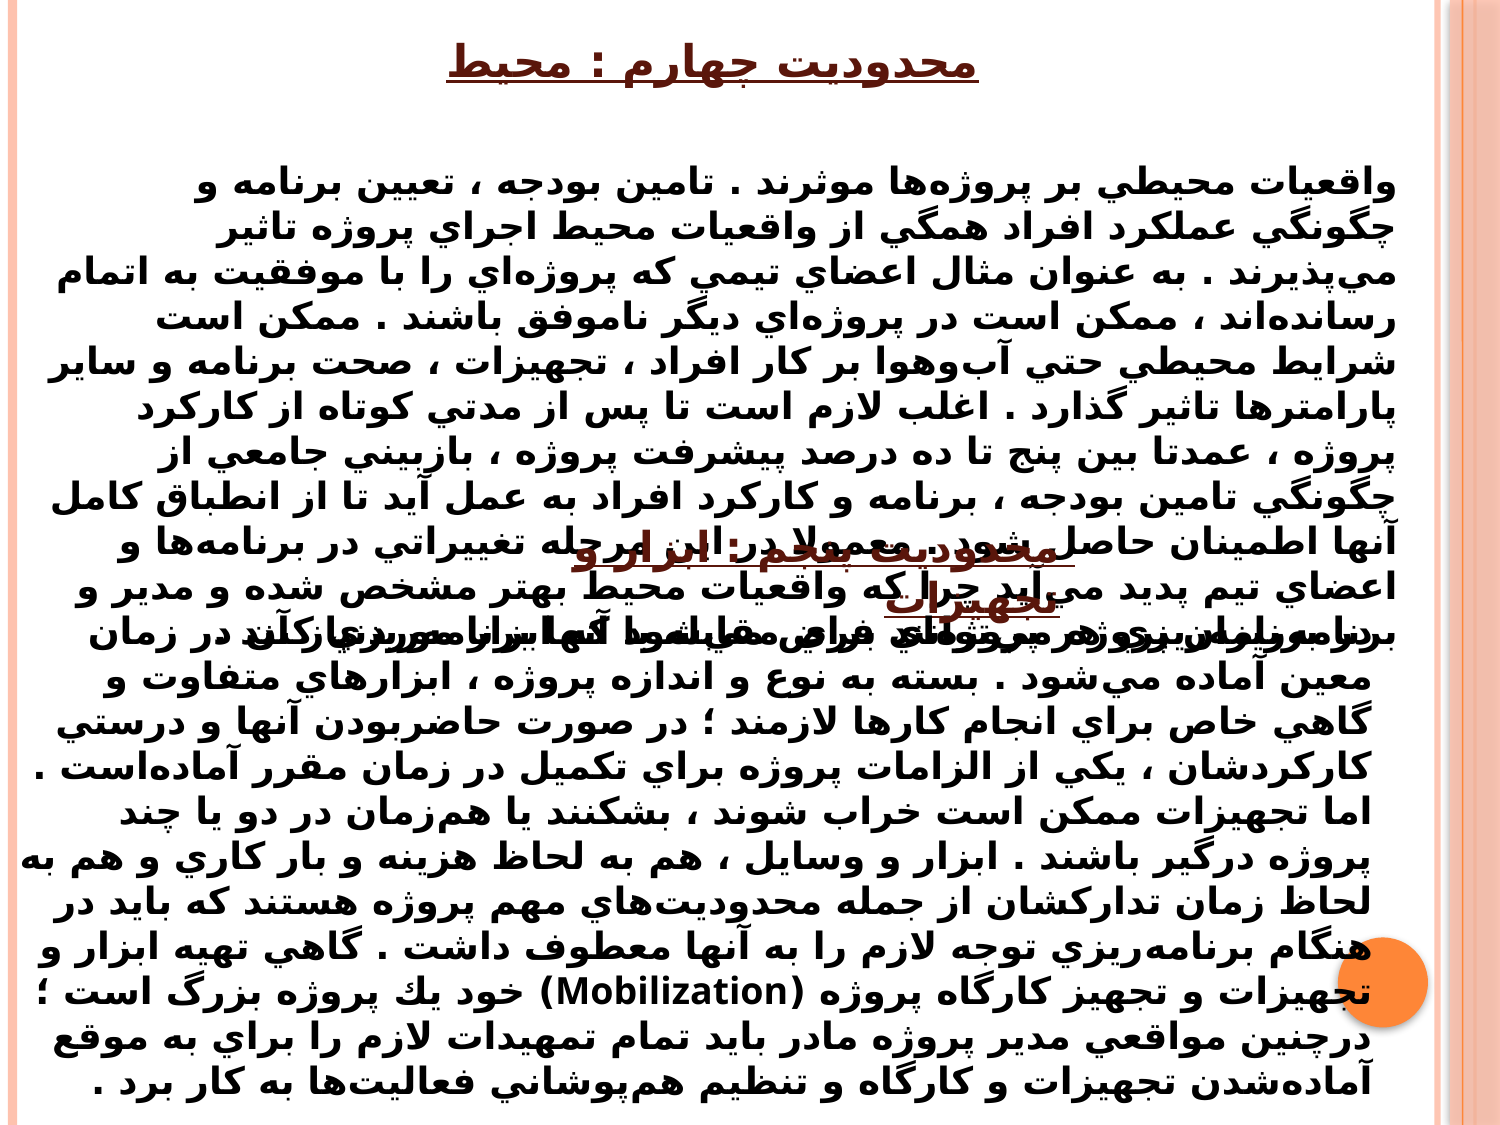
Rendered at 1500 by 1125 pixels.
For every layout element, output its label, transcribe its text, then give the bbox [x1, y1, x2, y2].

text_box واقعيات محيطي بر پروژه‌ها موثرند . تامين بودجه ، تعيين ‌برنامه و چگونگي عملكرد افراد همگي از واقعيات محيط اجراي پروژه تاثير مي‌پذيرند . به‌ عنوان مثال اعضاي تيمي كه پروژه‌اي را با موفقيت به ‌اتمام رسانده‌اند ، ممكن ‌است در پروژه‌اي ديگر ناموفق باشند . ممكن ‌است شرايط محيطي حتي آب‌وهوا بر كار افراد ، تجهيزات ، صحت برنامه و ساير پارامترها تاثير گذارد . اغلب لازم ‌است تا پس ‌از مدتي كوتاه از كاركرد پروژه ، عمدتا بين پنج تا ده درصد پيشرفت پروژه ، بازبيني جامعي از چگونگي تامين بودجه ، برنامه و كاركرد افراد به ‌عمل آيد تا از انطباق كامل آنها اطمينان حاصل ‌شود . معمولا در اين مرحله تغييراتي در برنامه‌ها و اعضاي تيم پديد مي‌آيد چرا كه واقعيات محيط بهتر مشخص ‌شده و مدير و برنامه‌ريزان پروژه مي‌توانند براي مقابله با آنها برنامه‌ريزي كنند . [24, 149, 1413, 660]
title محدوديت چهارم : محيط [412, 24, 1013, 138]
text_box محدوديت پنجم : ابزار و تجهيزات [412, 512, 1075, 599]
text_box در برنامه‌ريزي هر پروژه‌اي فرض ‌مي‌شود كه ابزار موردنياز آن در زمان معين آماده ‌مي‌شود . بسته به نوع و اندازه پروژه ، ابزارهاي متفاوت و گاهي خاص براي انجام كارها لازمند ؛ در صورت حاضربودن آنها و درستي كاركردشان ، يكي از الزامات پروژه براي تكميل در زمان مقرر آماده‌است . اما تجهيزات ممكن‌ است خراب‌ شوند ، بشكنند يا هم‌زمان در دو يا چند پروژه درگير باشند . ابزار و وسايل ، هم به ‌لحاظ هزينه و بار كاري و هم به ‌لحاظ زمان تداركشان از جمله محدوديت‌هاي مهم پروژه هستند كه بايد در هنگام برنامه‌ريزي توجه لازم را به آنها معطوف داشت . گاهي تهيه ابزار و تجهيزات و تجهيز كارگاه پروژه (Mobilization) خود يك‌ پروژه بزرگ است ؛ درچنين مواقعي مدير پروژه مادر بايد تمام تمهيدات لازم را براي به ‌موقع آماده‌شدن تجهيزات و كارگاه و تنظيم هم‌پوشاني فعاليت‌ها به كار برد . [0, 599, 1388, 1110]
